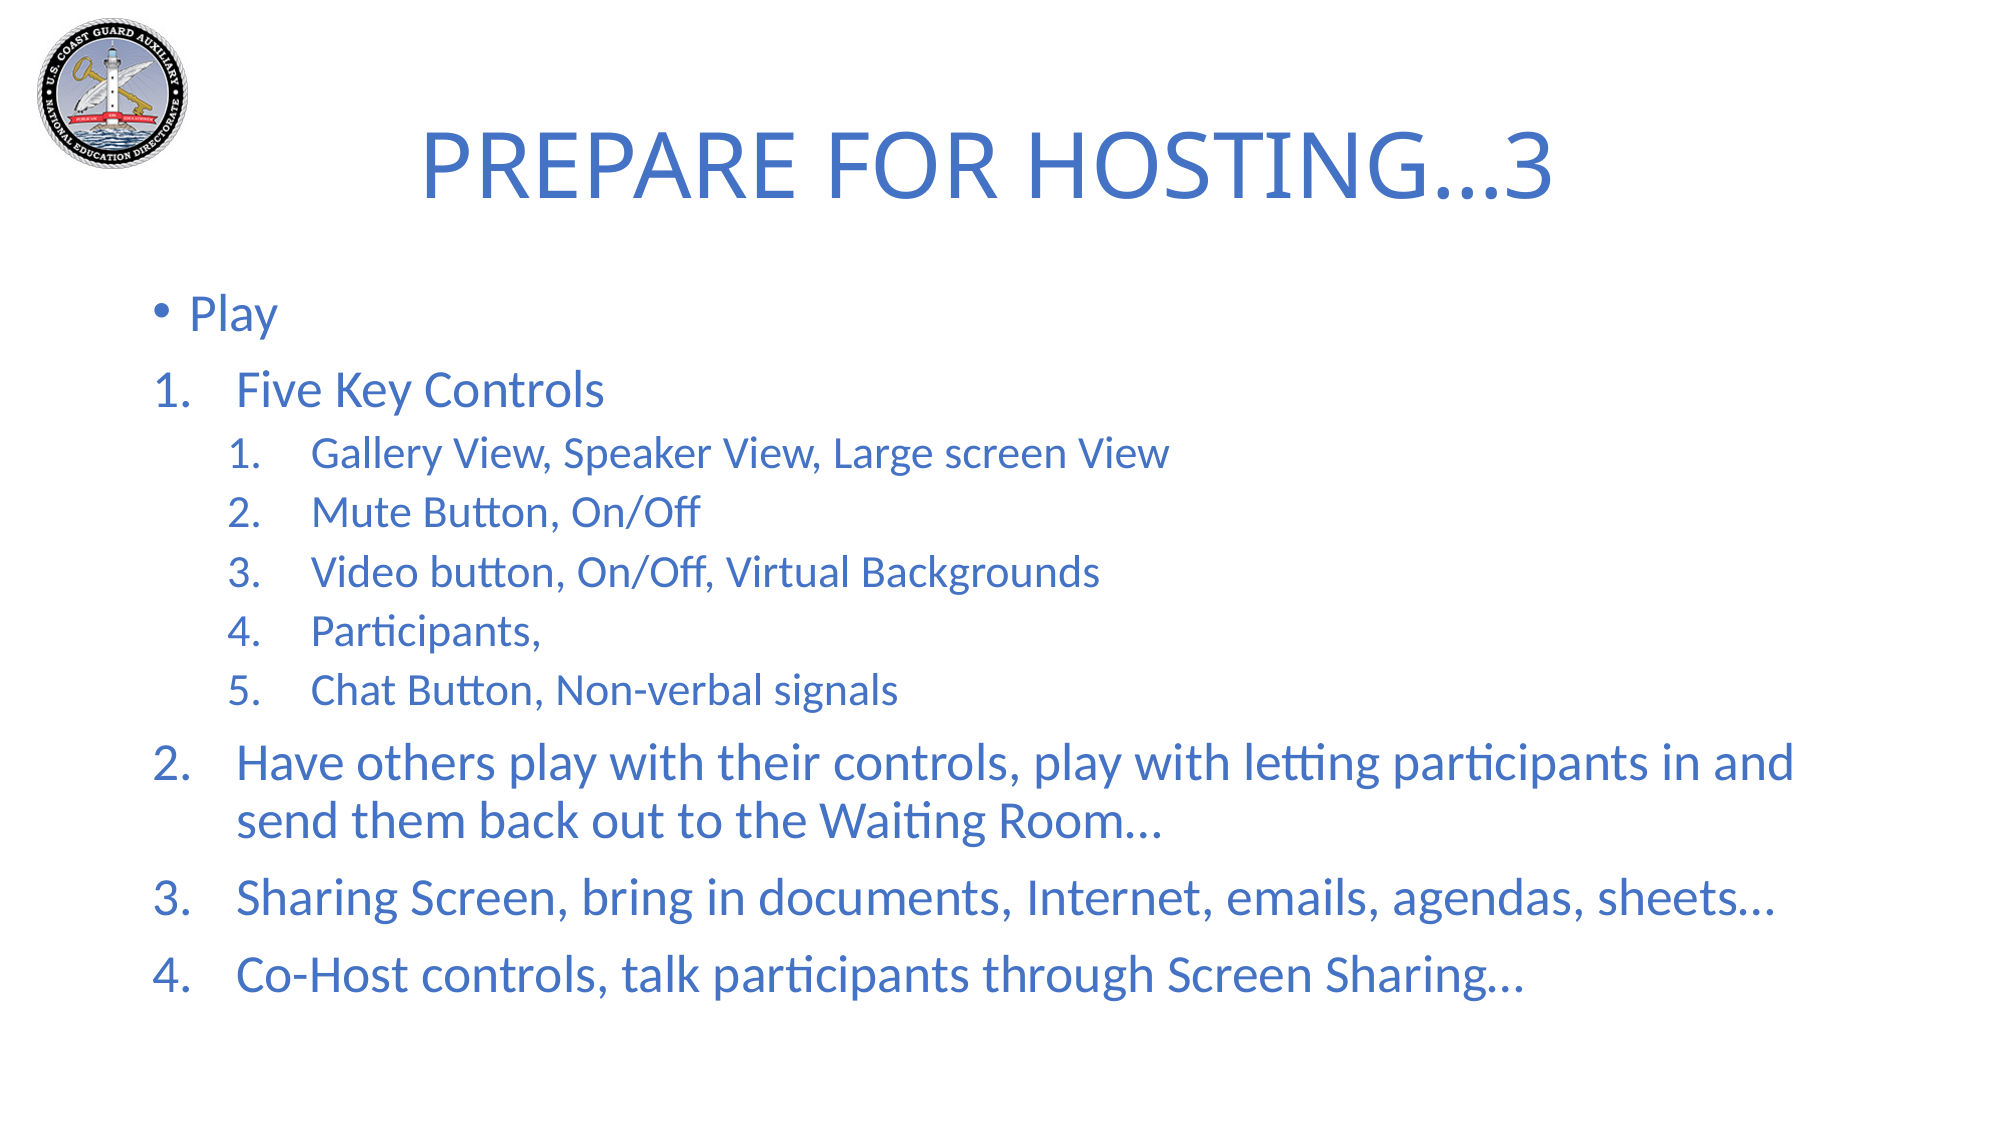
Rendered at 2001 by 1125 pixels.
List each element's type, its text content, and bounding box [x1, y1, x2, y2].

picture [37, 18, 188, 169]
list Play Five Key Controls Gallery View, Speaker View, Large screen View Mute Button, On/Off Video button, On/Off, Virtual Backgrounds Participants, Chat Button, Non-verbal signals Have others play with their controls, play with letting participants in and send them back out to the Waiting Room… Sharing Screen, bring in documents, Internet, emails, agendas, sheets… Co-Host controls, talk participants through Screen Sharing… [137, 277, 1863, 1014]
title PREPARE FOR HOSTING…3 [137, 59, 1863, 277]
